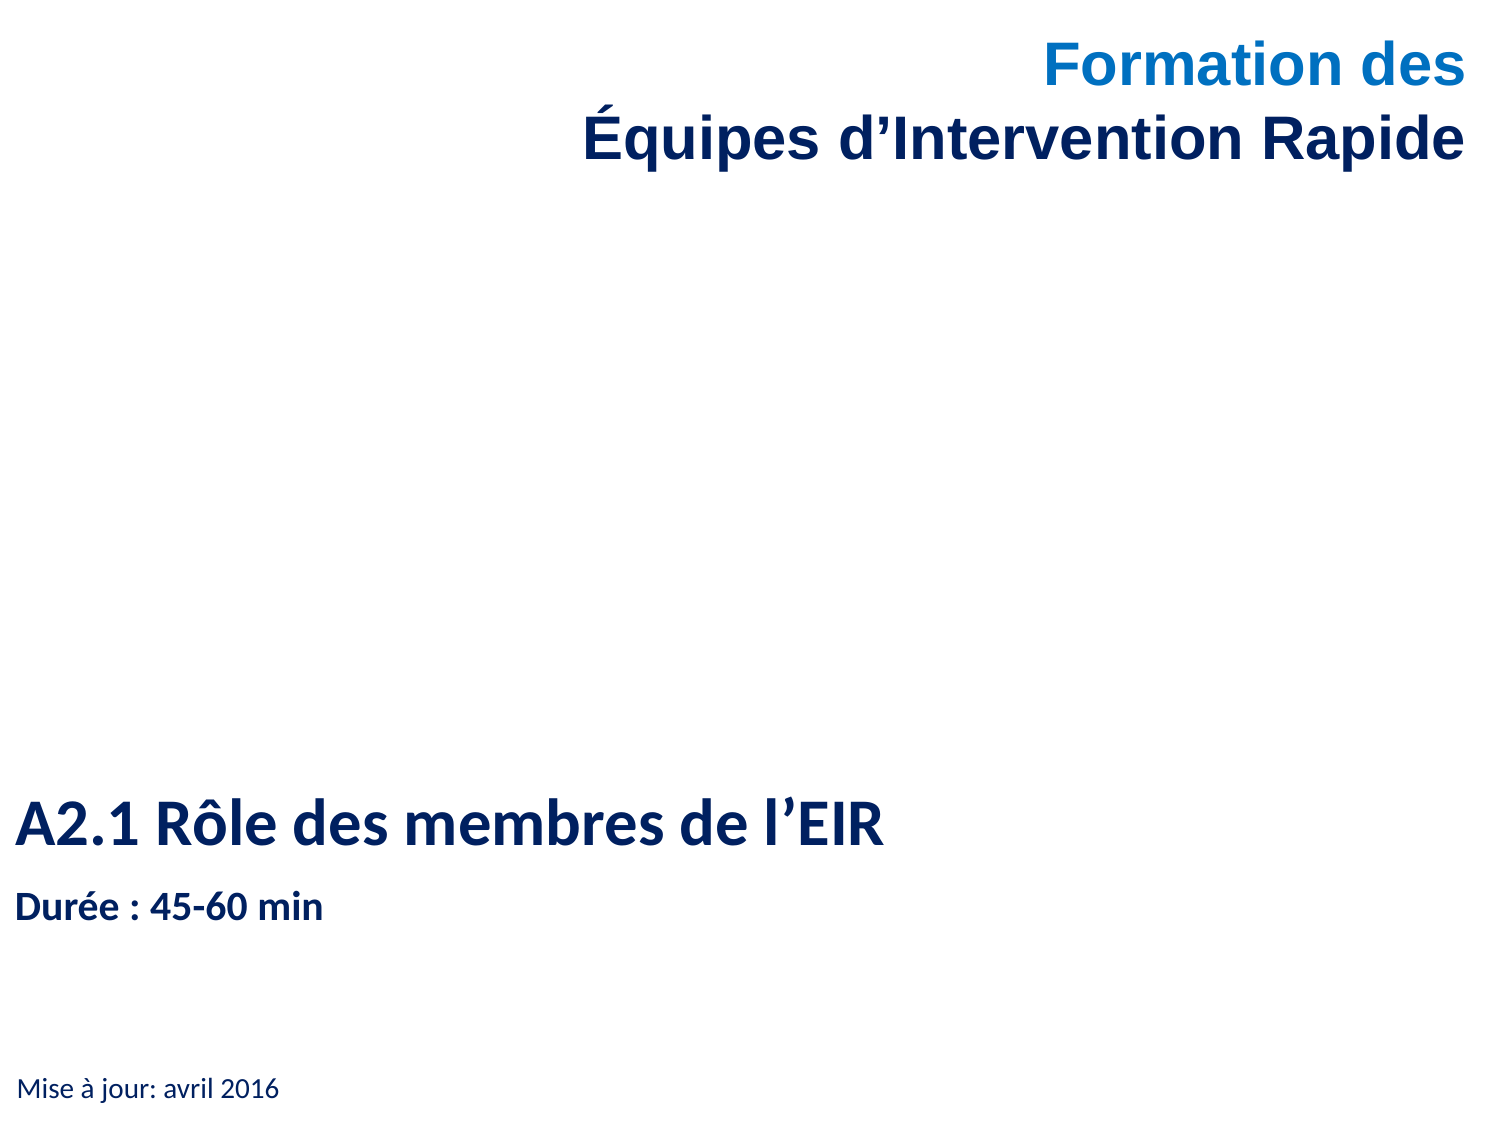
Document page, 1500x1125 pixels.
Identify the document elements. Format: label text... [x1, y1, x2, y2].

text_box Mise à jour: avril 2016 [1, 1061, 295, 1112]
text_box Durée : 45-60 min [0, 871, 413, 987]
text_box Formation des Équipes d’Intervention Rapide [383, 14, 1499, 256]
subtitle A2.1 Rôle des membres de l’EIR [0, 771, 1500, 884]
